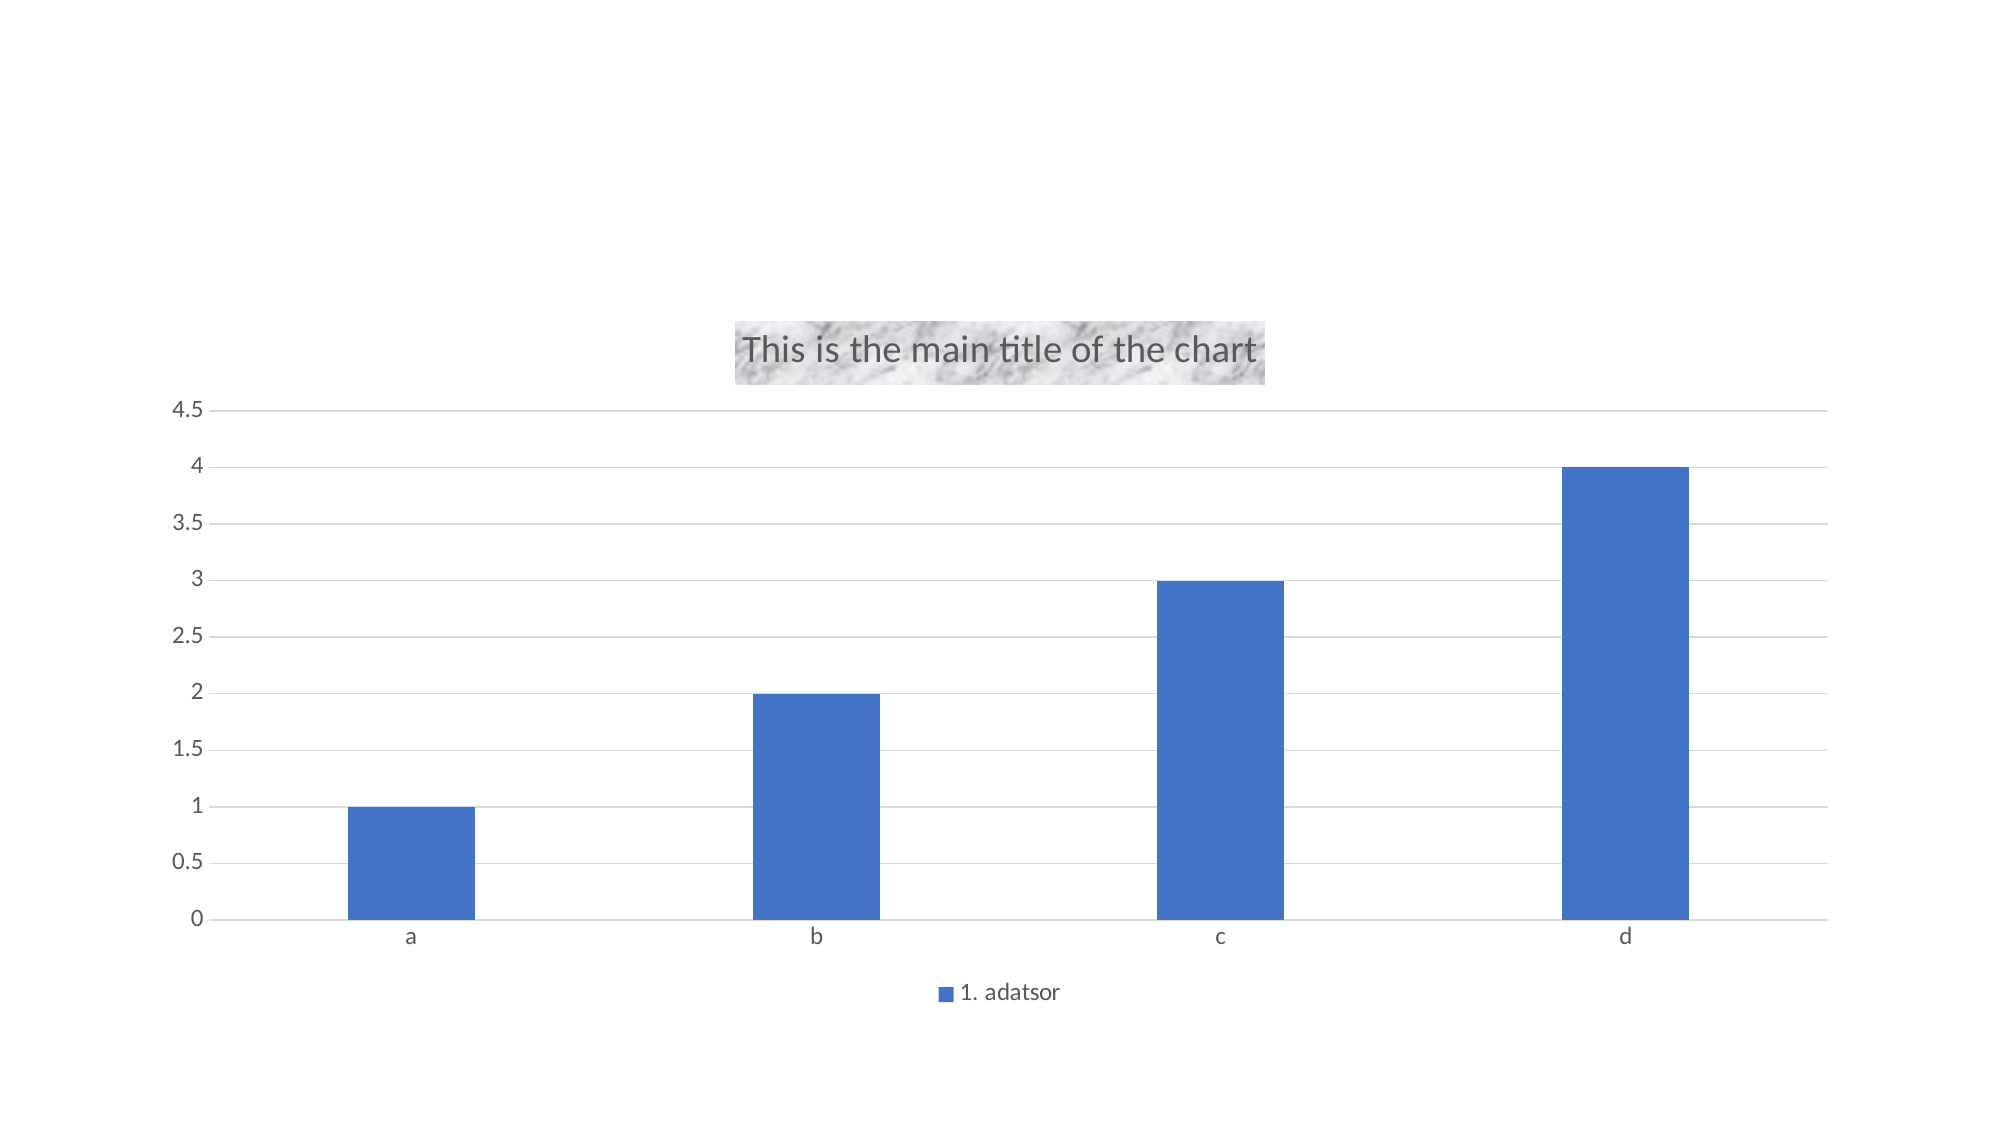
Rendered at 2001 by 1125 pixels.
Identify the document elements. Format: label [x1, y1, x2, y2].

chart [137, 299, 1863, 1014]
